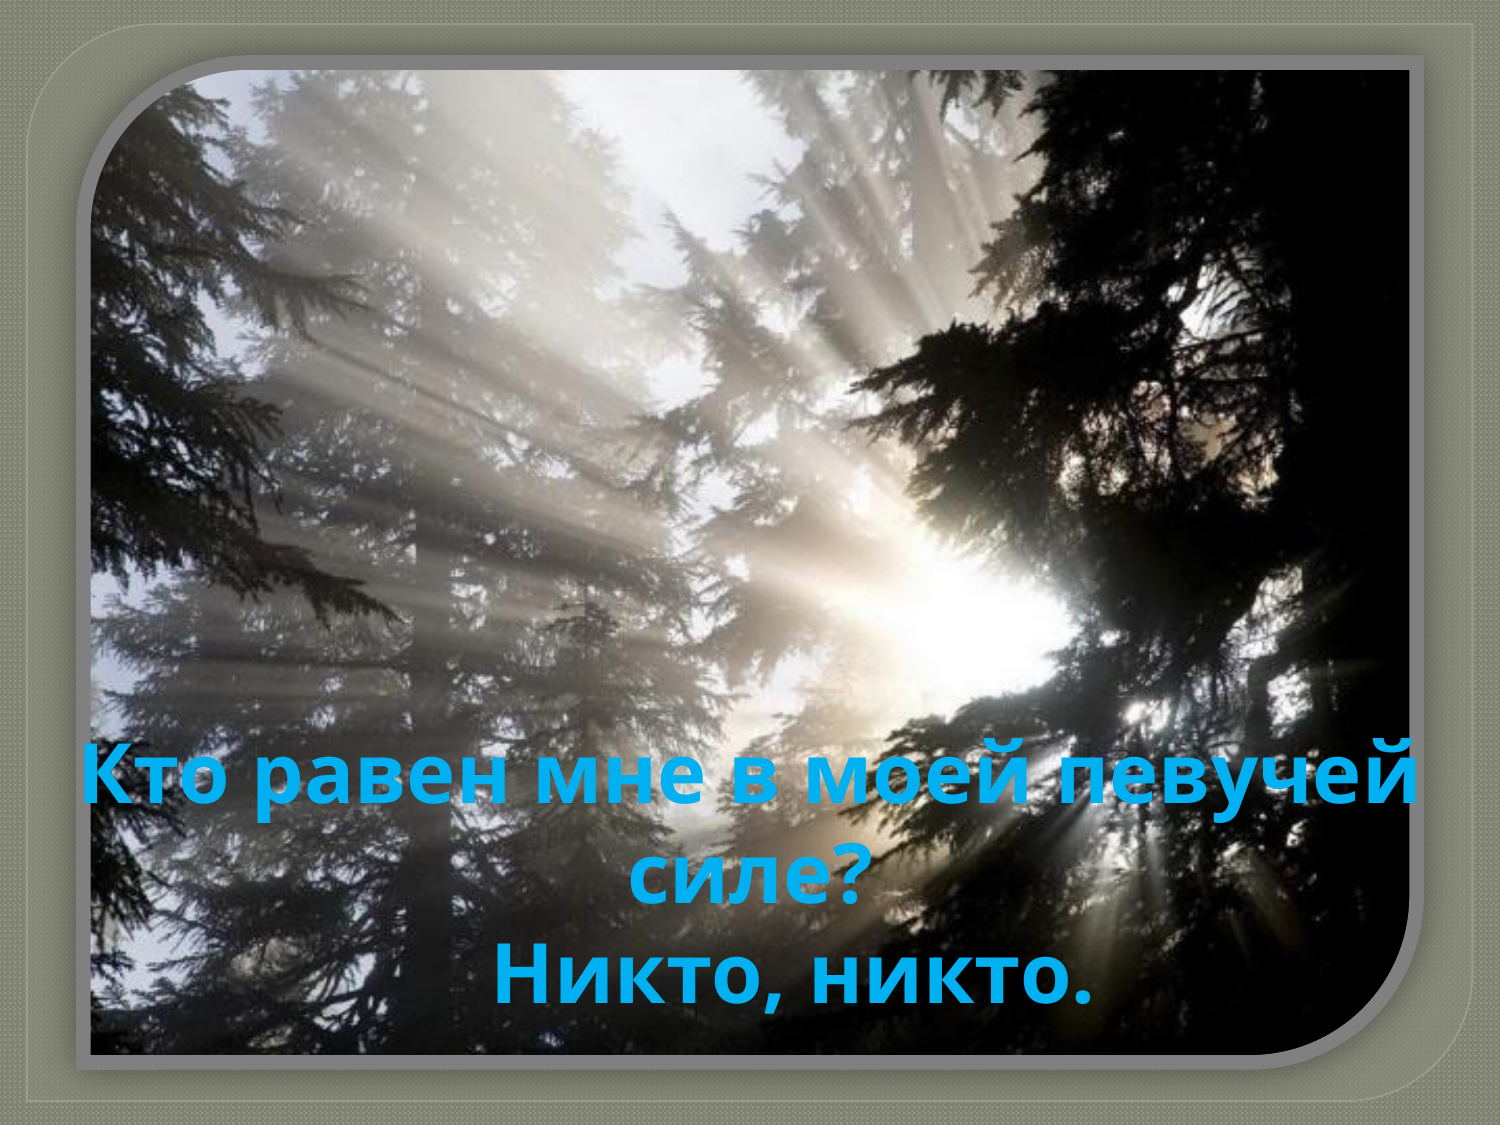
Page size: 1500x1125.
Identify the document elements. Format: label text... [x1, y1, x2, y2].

text_box Кто равен мне в моей певучей силе? Никто, никто. [24, 712, 1475, 1125]
picture [83, 62, 1417, 1063]
